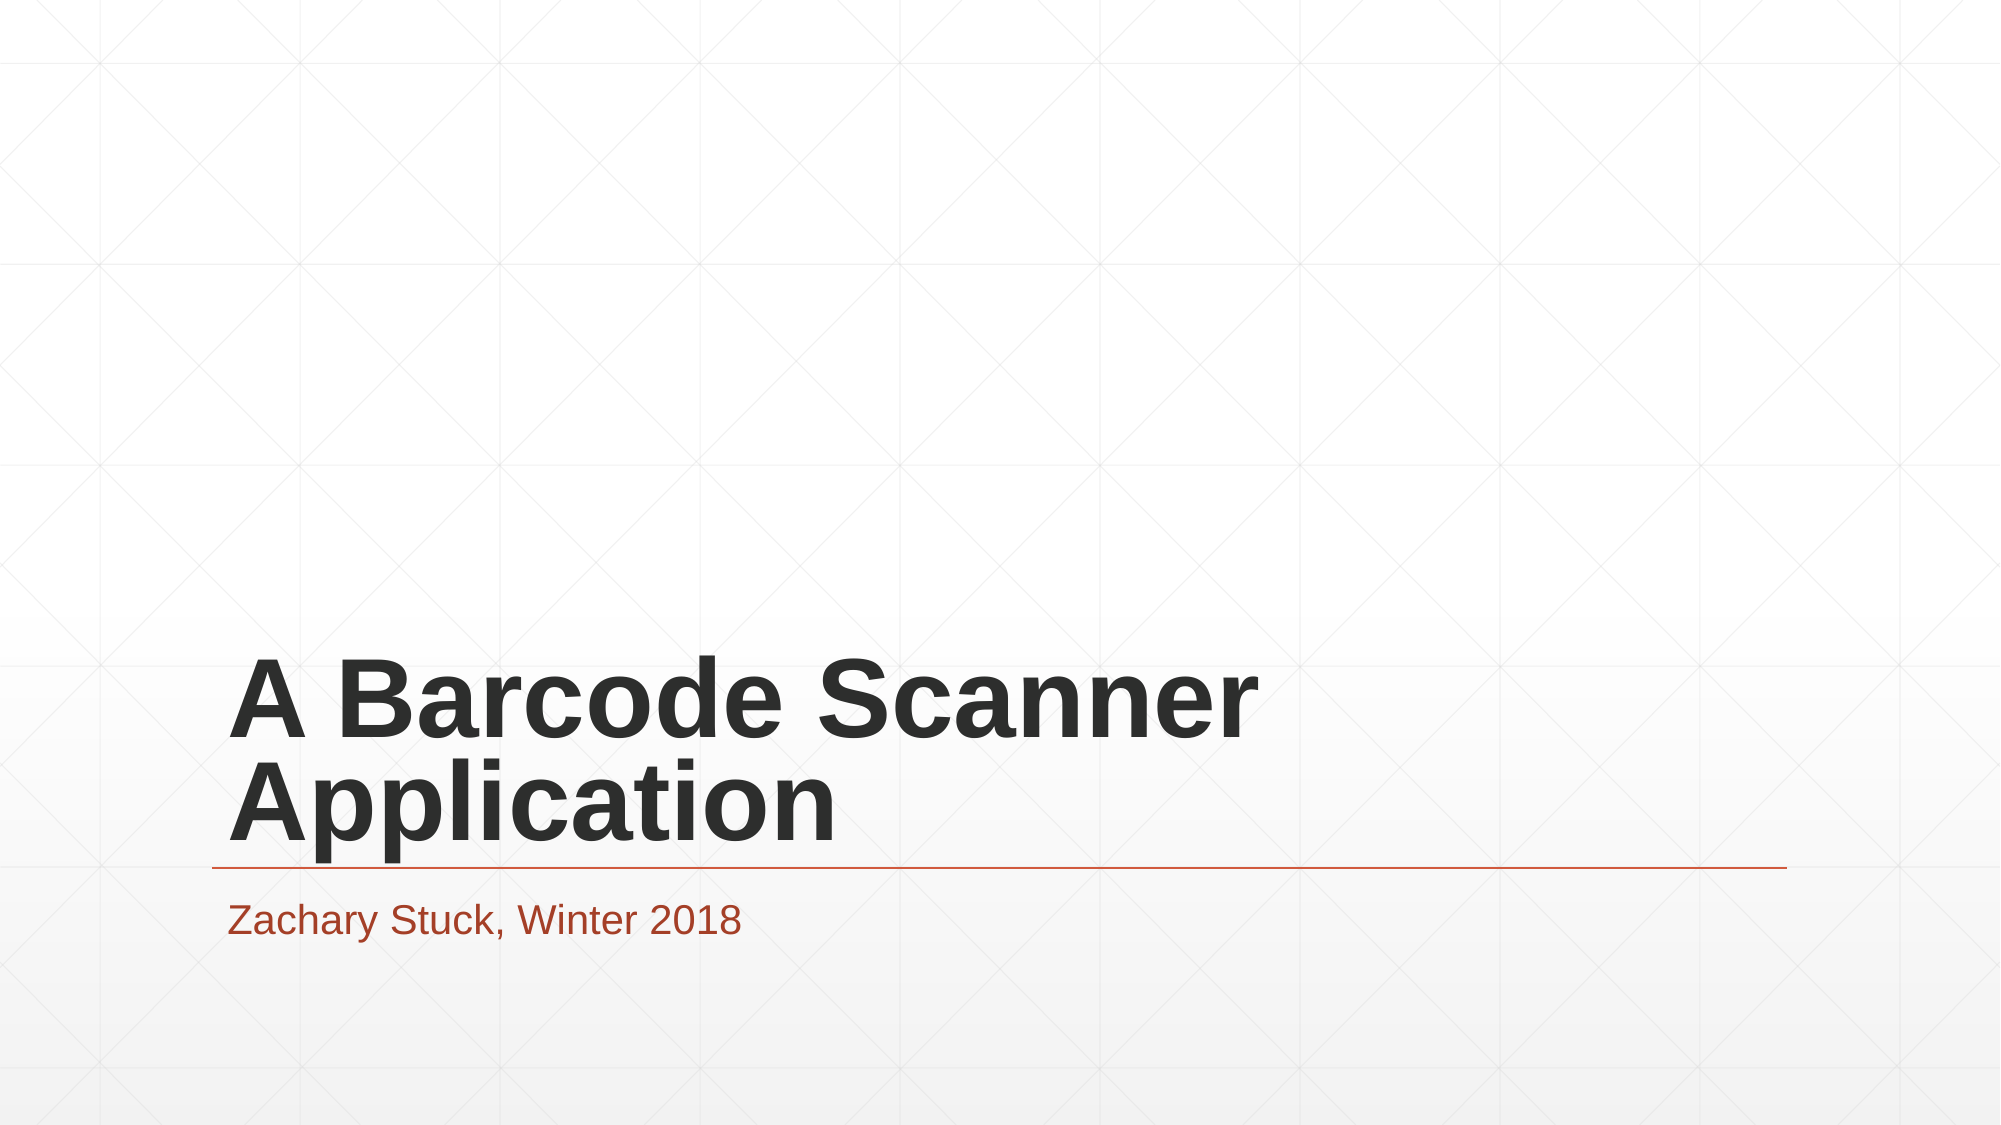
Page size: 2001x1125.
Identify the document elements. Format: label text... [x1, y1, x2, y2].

title A Barcode Scanner Application [212, 313, 1788, 869]
subtitle Zachary Stuck, Winter 2018 [212, 891, 1788, 967]
